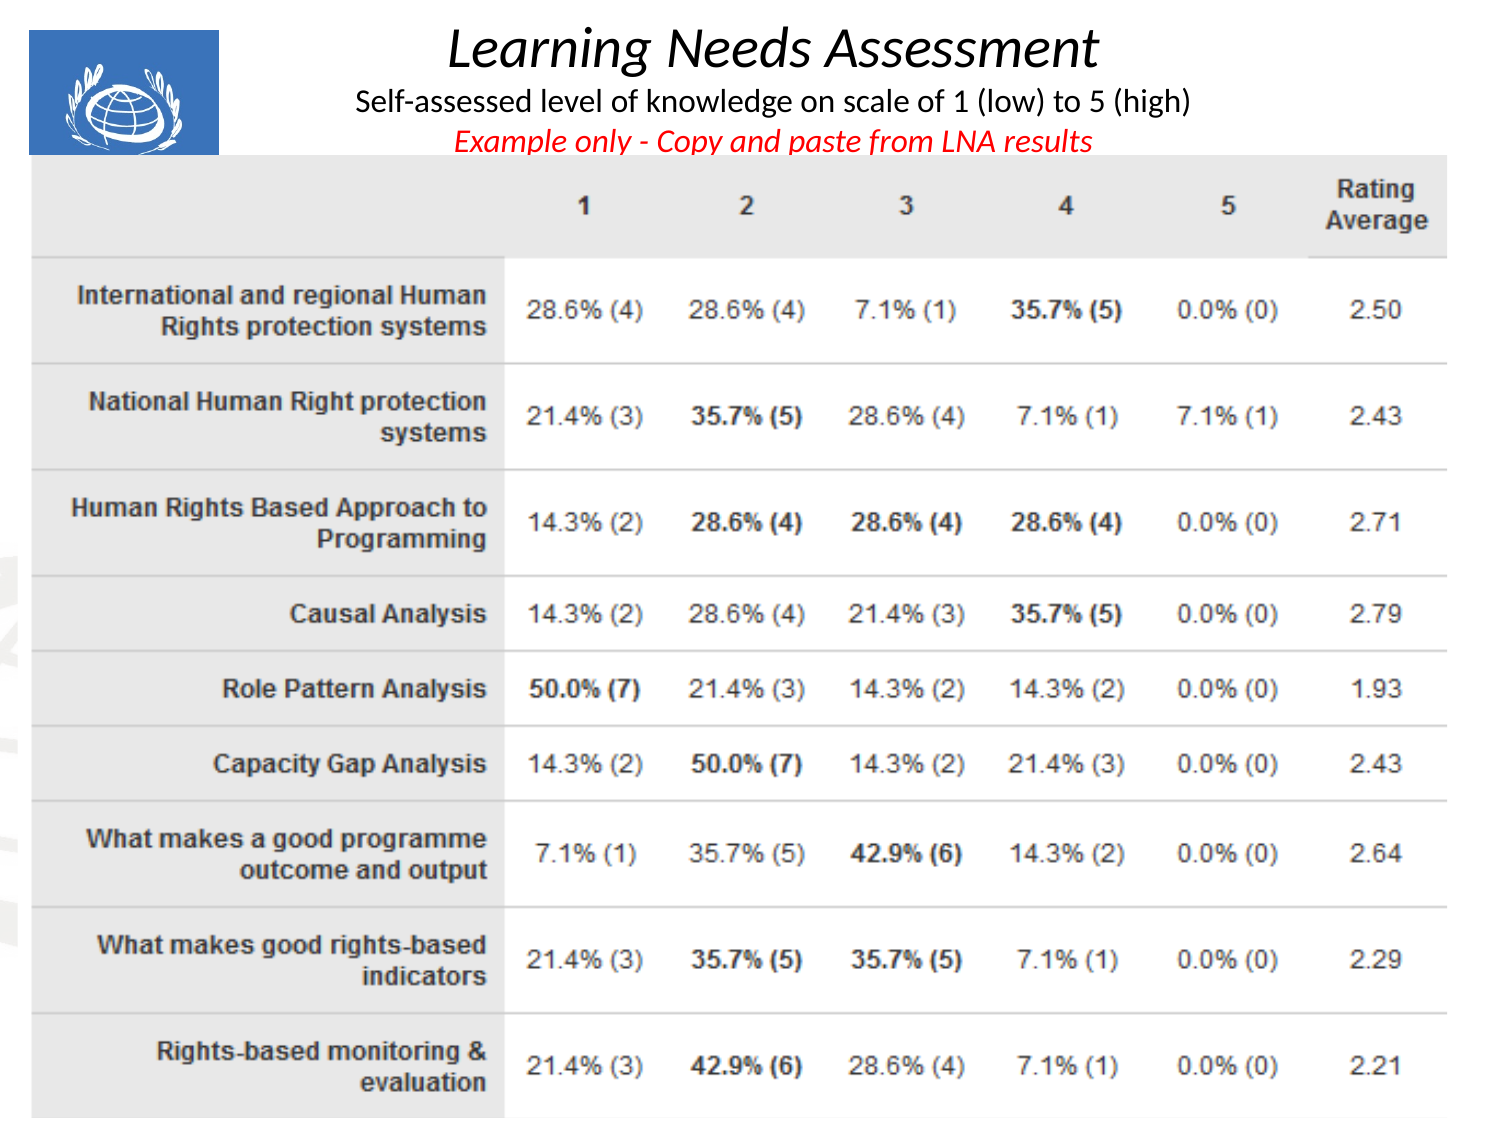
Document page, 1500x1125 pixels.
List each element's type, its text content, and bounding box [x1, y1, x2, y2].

picture [17, 30, 1448, 1118]
title Learning Needs Assessment Self-assessed level of knowledge on scale of 1 (low) to 5 (high) Example only - Copy and paste from LNA results [136, 6, 1412, 154]
